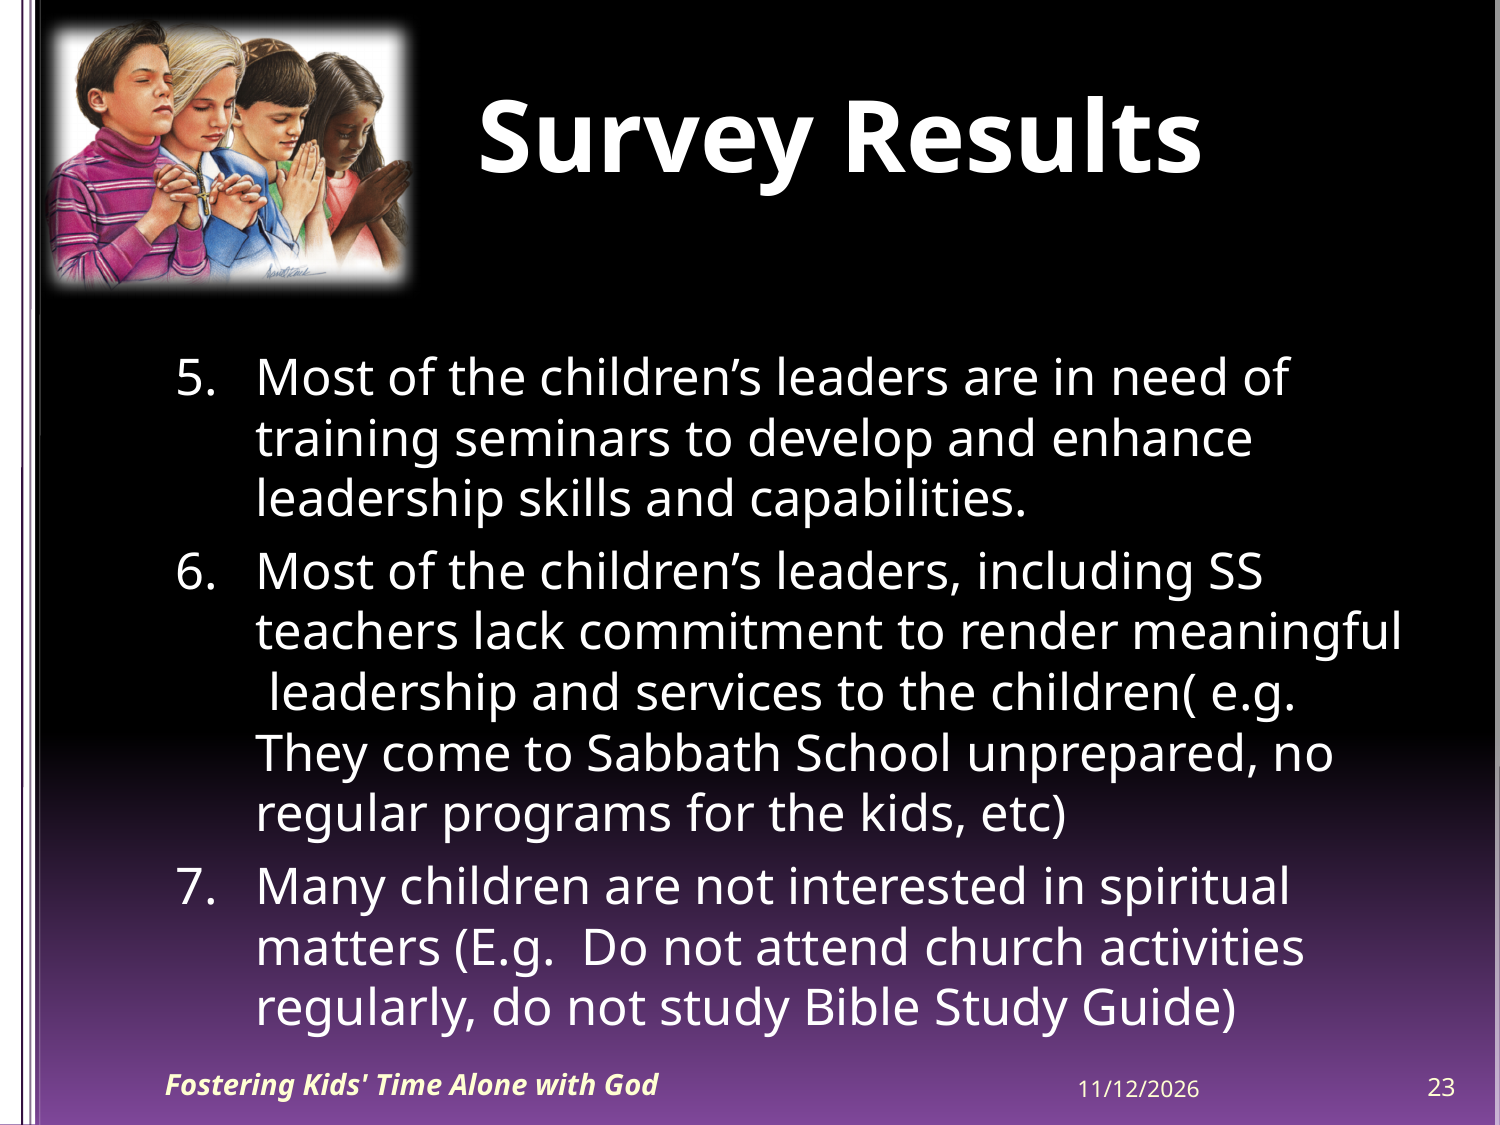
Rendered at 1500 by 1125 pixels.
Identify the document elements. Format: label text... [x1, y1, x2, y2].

title Survey Results [462, 37, 1450, 229]
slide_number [1063, 1053, 1412, 1114]
picture [48, 23, 411, 289]
footer Fostering Kids' Time Alone with God [150, 1053, 1063, 1114]
slide_number 23 [1412, 1053, 1488, 1114]
list 5. Most of the children’s leaders are in need of training seminars to develop and enhance leadership skills and capabilities. 6. Most of the children’s leaders, including SS teachers lack commitment to render meaningful leadership and services to the children( e.g. They come to Sabbath School unprepared, no regular programs for the kids, etc) 7. Many children are not interested in spiritual matters (E.g. Do not attend church activities regularly, do not study Bible Study Guide) [150, 337, 1425, 1053]
